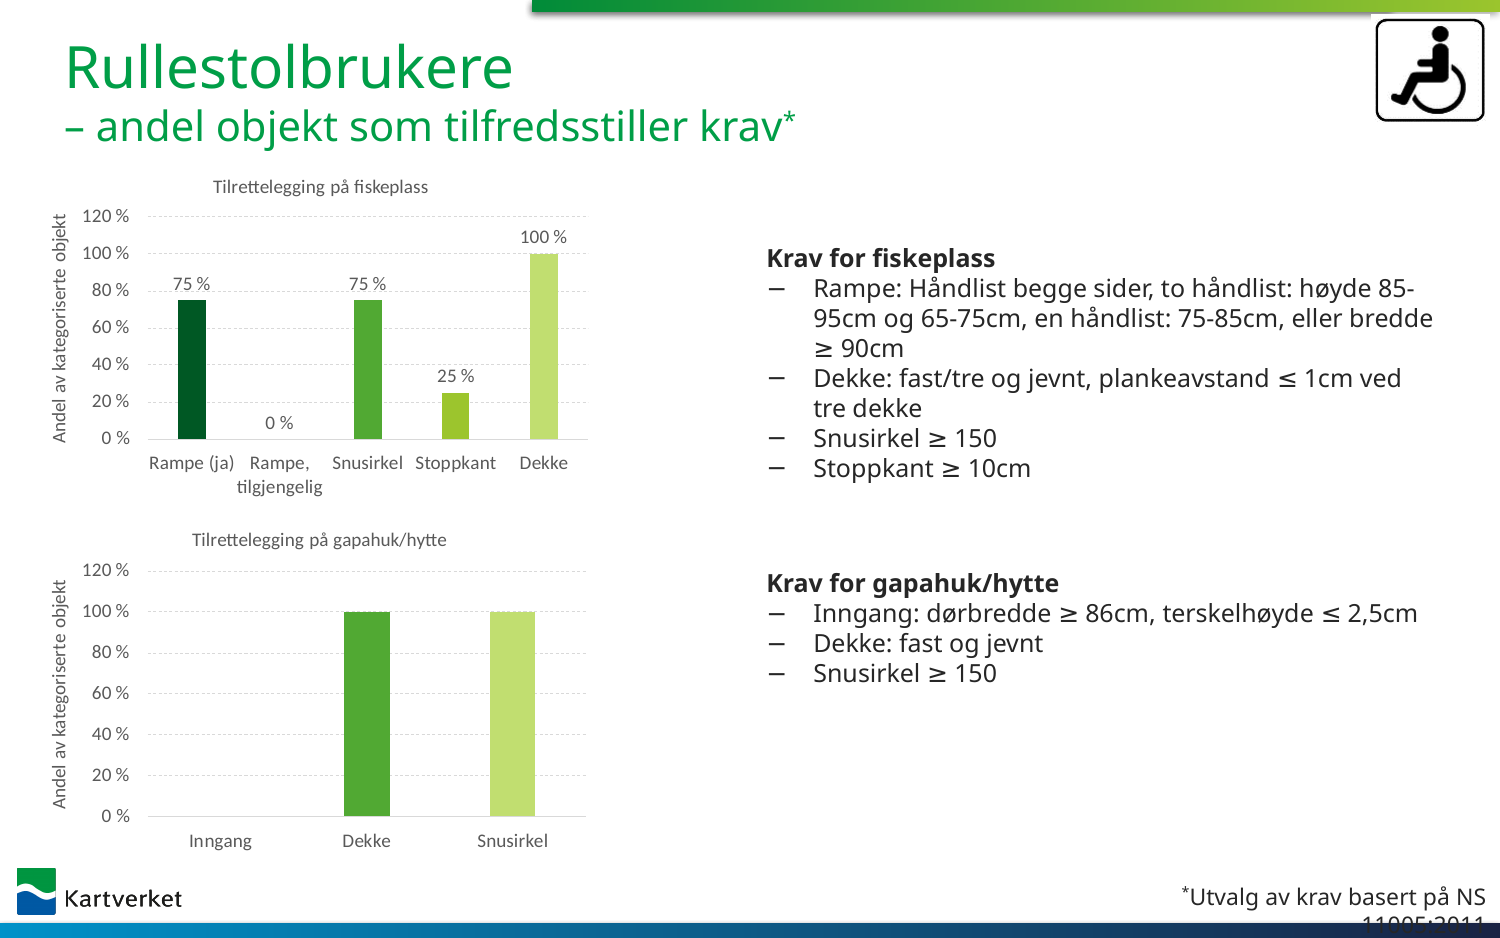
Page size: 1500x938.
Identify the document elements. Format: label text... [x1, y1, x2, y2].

text_box Rullestolbrukere – andel objekt som tilfredsstiller krav* [49, 29, 1431, 158]
text_box Krav for fiskeplass Rampe: Håndlist begge sider, to håndlist: høyde 85-95cm og 65-75cm, en håndlist: 75-85cm, eller bredde ≥ 90cm Dekke: fast/tre og jevnt, plankeavstand ≤ 1cm ved tre dekke Snusirkel ≥ 150 Stoppkant ≥ 10cm [751, 235, 1452, 490]
text_box Krav for gapahuk/hytte Inngang: dørbredde ≥ 86cm, terskelhøyde ≤ 2,5cm Dekke: fast og jevnt Snusirkel ≥ 150 [751, 560, 1452, 695]
picture [1371, 13, 1491, 127]
picture [41, 166, 599, 505]
text_box *Utvalg av krav basert på NS 11005:2011 [1068, 873, 1500, 938]
picture [41, 520, 597, 859]
